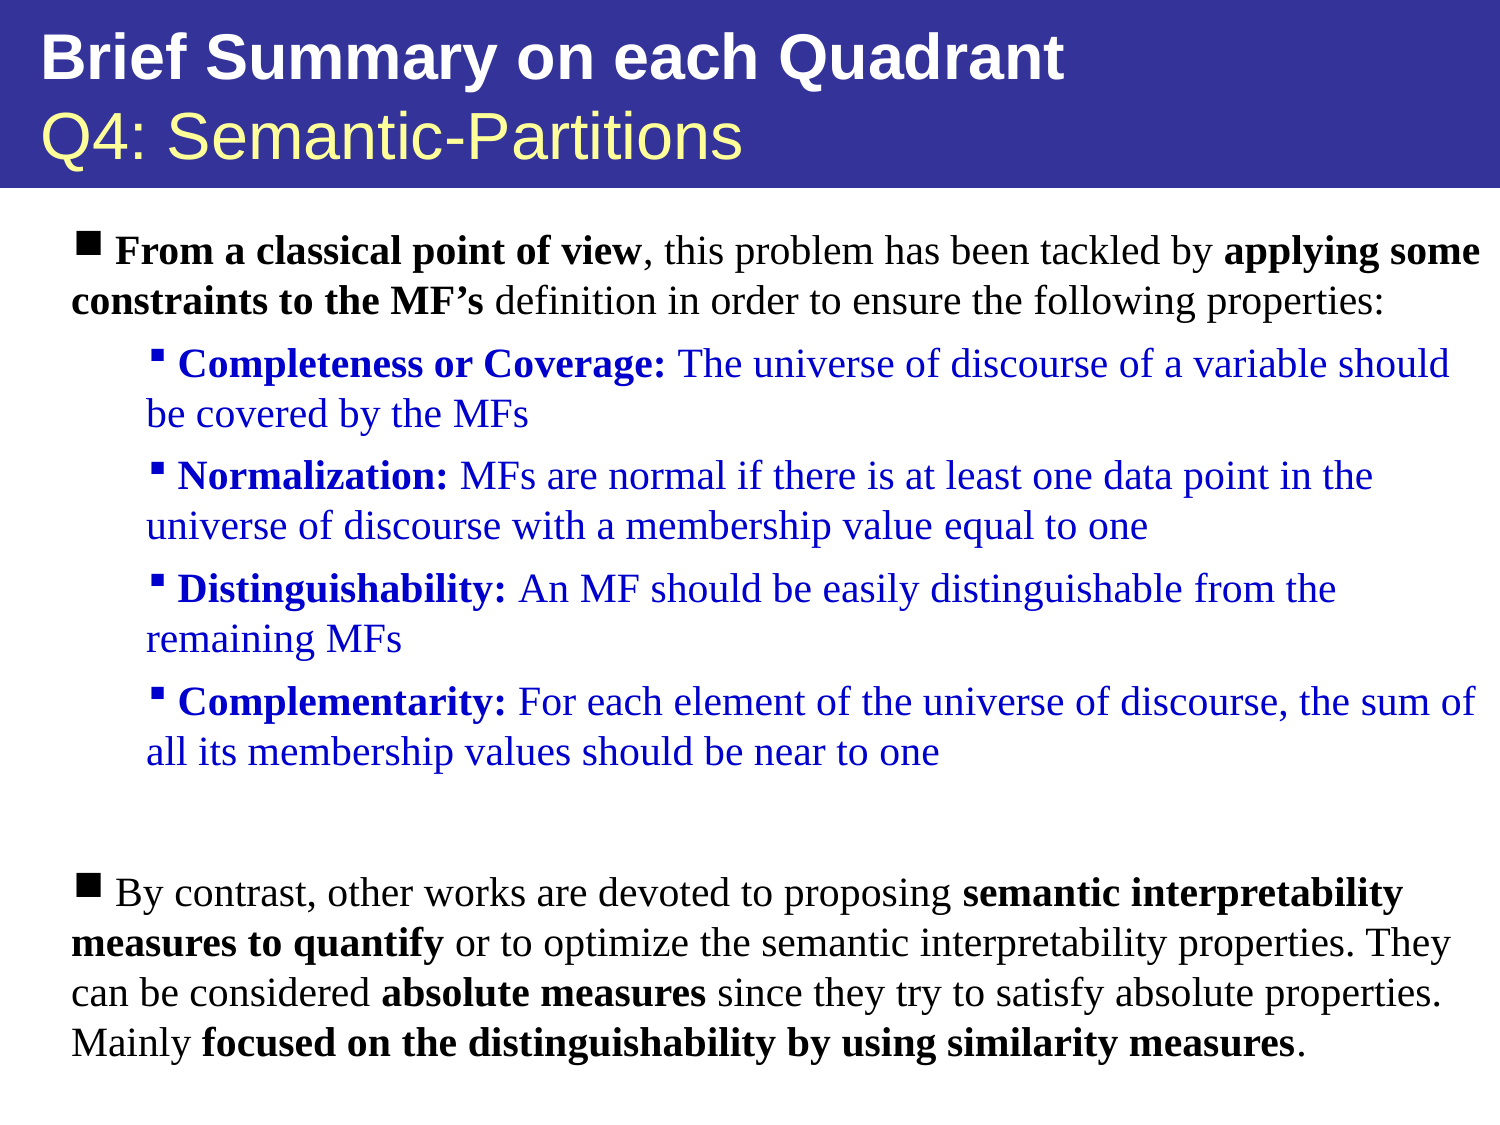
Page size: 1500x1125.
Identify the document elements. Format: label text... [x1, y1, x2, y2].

text_box Brief Summary on each Quadrant Q4: Semantic-Partitions [7, 0, 1500, 188]
text_box From a classical point of view, this problem has been tackled by applying some constraints to the MF’s definition in order to ensure the following properties: Completeness or Coverage: The universe of discourse of a variable should be covered by the MFs Normalization: MFs are normal if there is at least one data point in the universe of discourse with a membership value equal to one Distinguishability: An MF should be easily distinguishable from the remaining MFs Complementarity: For each element of the universe of discourse, the sum of all its membership values should be near to one By contrast, other works are devoted to proposing semantic interpretability measures to quantify or to optimize the semantic interpretability properties. They can be considered absolute measures since they try to satisfy absolute properties. Mainly focused on the distinguishability by using similarity measures. [0, 215, 1500, 1092]
